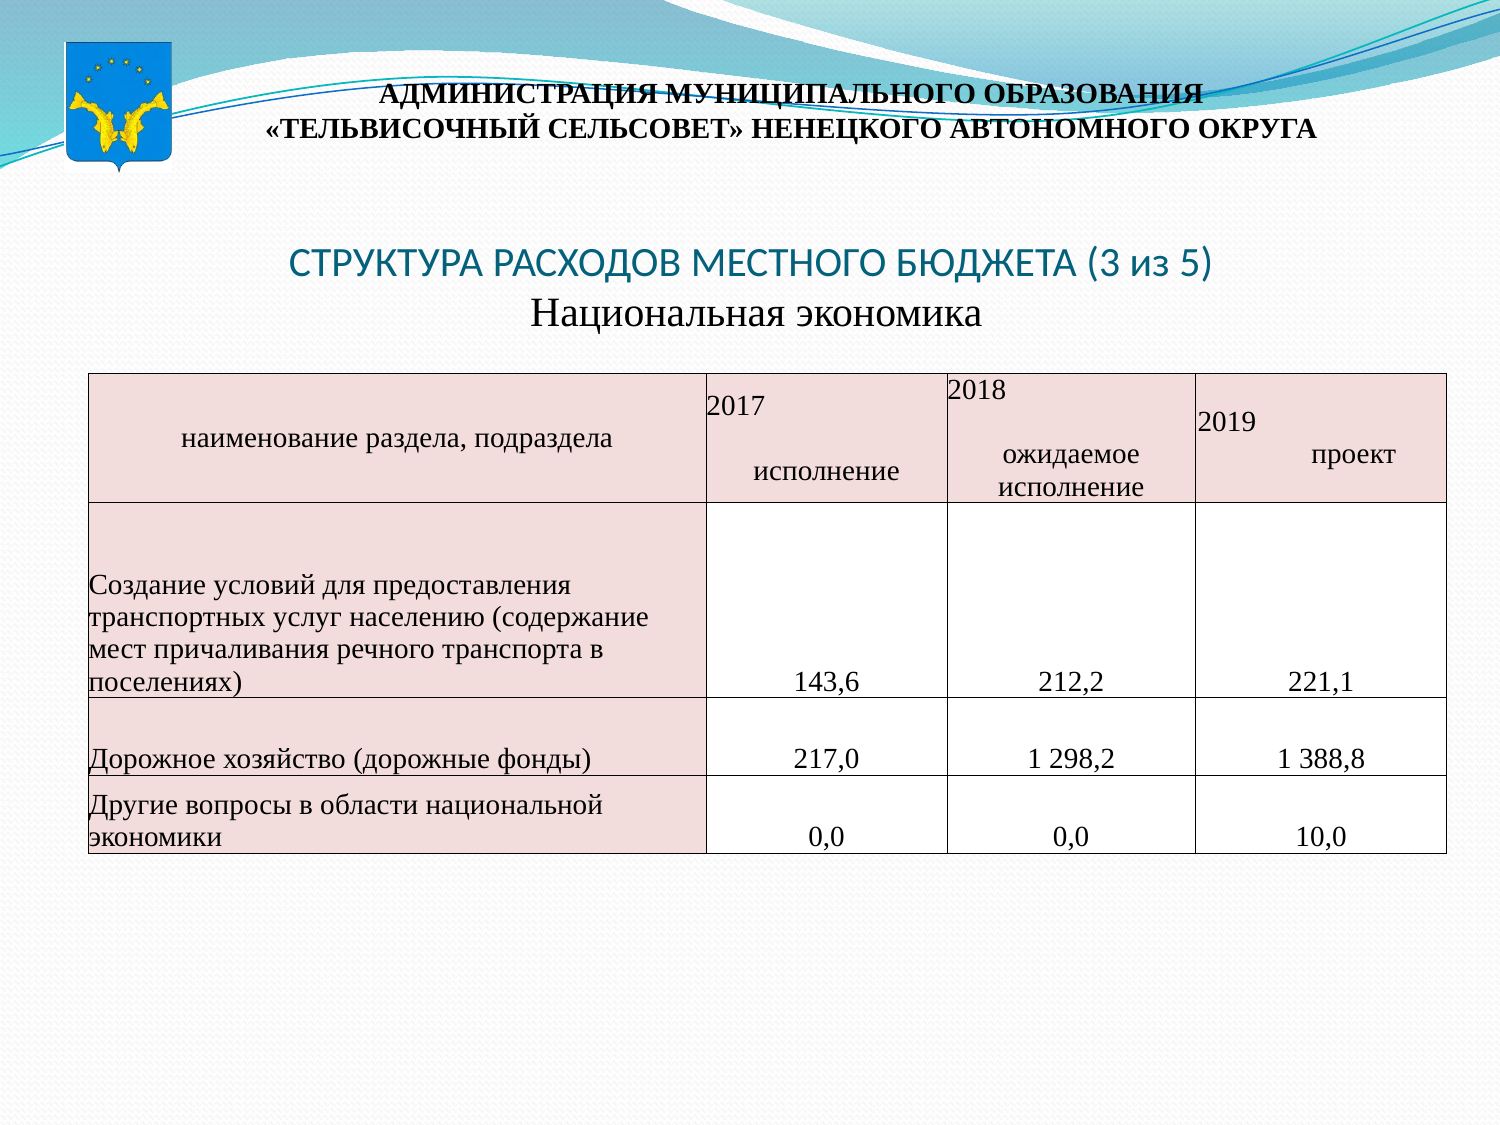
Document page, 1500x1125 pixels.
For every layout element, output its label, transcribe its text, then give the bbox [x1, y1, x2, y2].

table_cell 143,6 [707, 503, 947, 697]
text_box АДМИНИСТРАЦИЯ МУНИЦИПАЛЬНОГО ОБРАЗОВАНИЯ «ТЕЛЬВИСОЧНЫЙ СЕЛЬСОВЕТ» НЕНЕЦКОГО АВТОНОМНОГО ОКРУГА [206, 66, 1376, 152]
table_cell 10,0 [1196, 776, 1446, 853]
table_cell 217,0 [707, 698, 947, 775]
title СТРУКТУРА РАСХОДОВ МЕСТНОГО БЮДЖЕТА (3 из 5) Национальная экономика [75, 184, 1438, 386]
table_cell 221,1 [1196, 503, 1446, 697]
table_cell Создание условий для предоставления транспортных услуг населению (содержание мест причаливания речного транспорта в поселениях) [89, 503, 706, 697]
table_header 2019 проект [1196, 374, 1446, 502]
picture [64, 42, 172, 173]
table_cell 0,0 [948, 776, 1195, 853]
table_cell 1 298,2 [948, 698, 1195, 775]
table_cell Дорожное хозяйство (дорожные фонды) [89, 698, 706, 775]
table_header 2018 ожидаемое исполнение [948, 374, 1195, 502]
table_header наименование раздела, подраздела [89, 374, 706, 502]
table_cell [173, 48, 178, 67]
table_cell 0,0 [707, 776, 947, 853]
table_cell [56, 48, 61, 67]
table_cell Другие вопросы в области национальной экономики [89, 776, 706, 853]
table_cell 1 388,8 [1196, 698, 1446, 775]
table_header 2017 исполнение [707, 374, 947, 502]
table_cell 212,2 [948, 503, 1195, 697]
